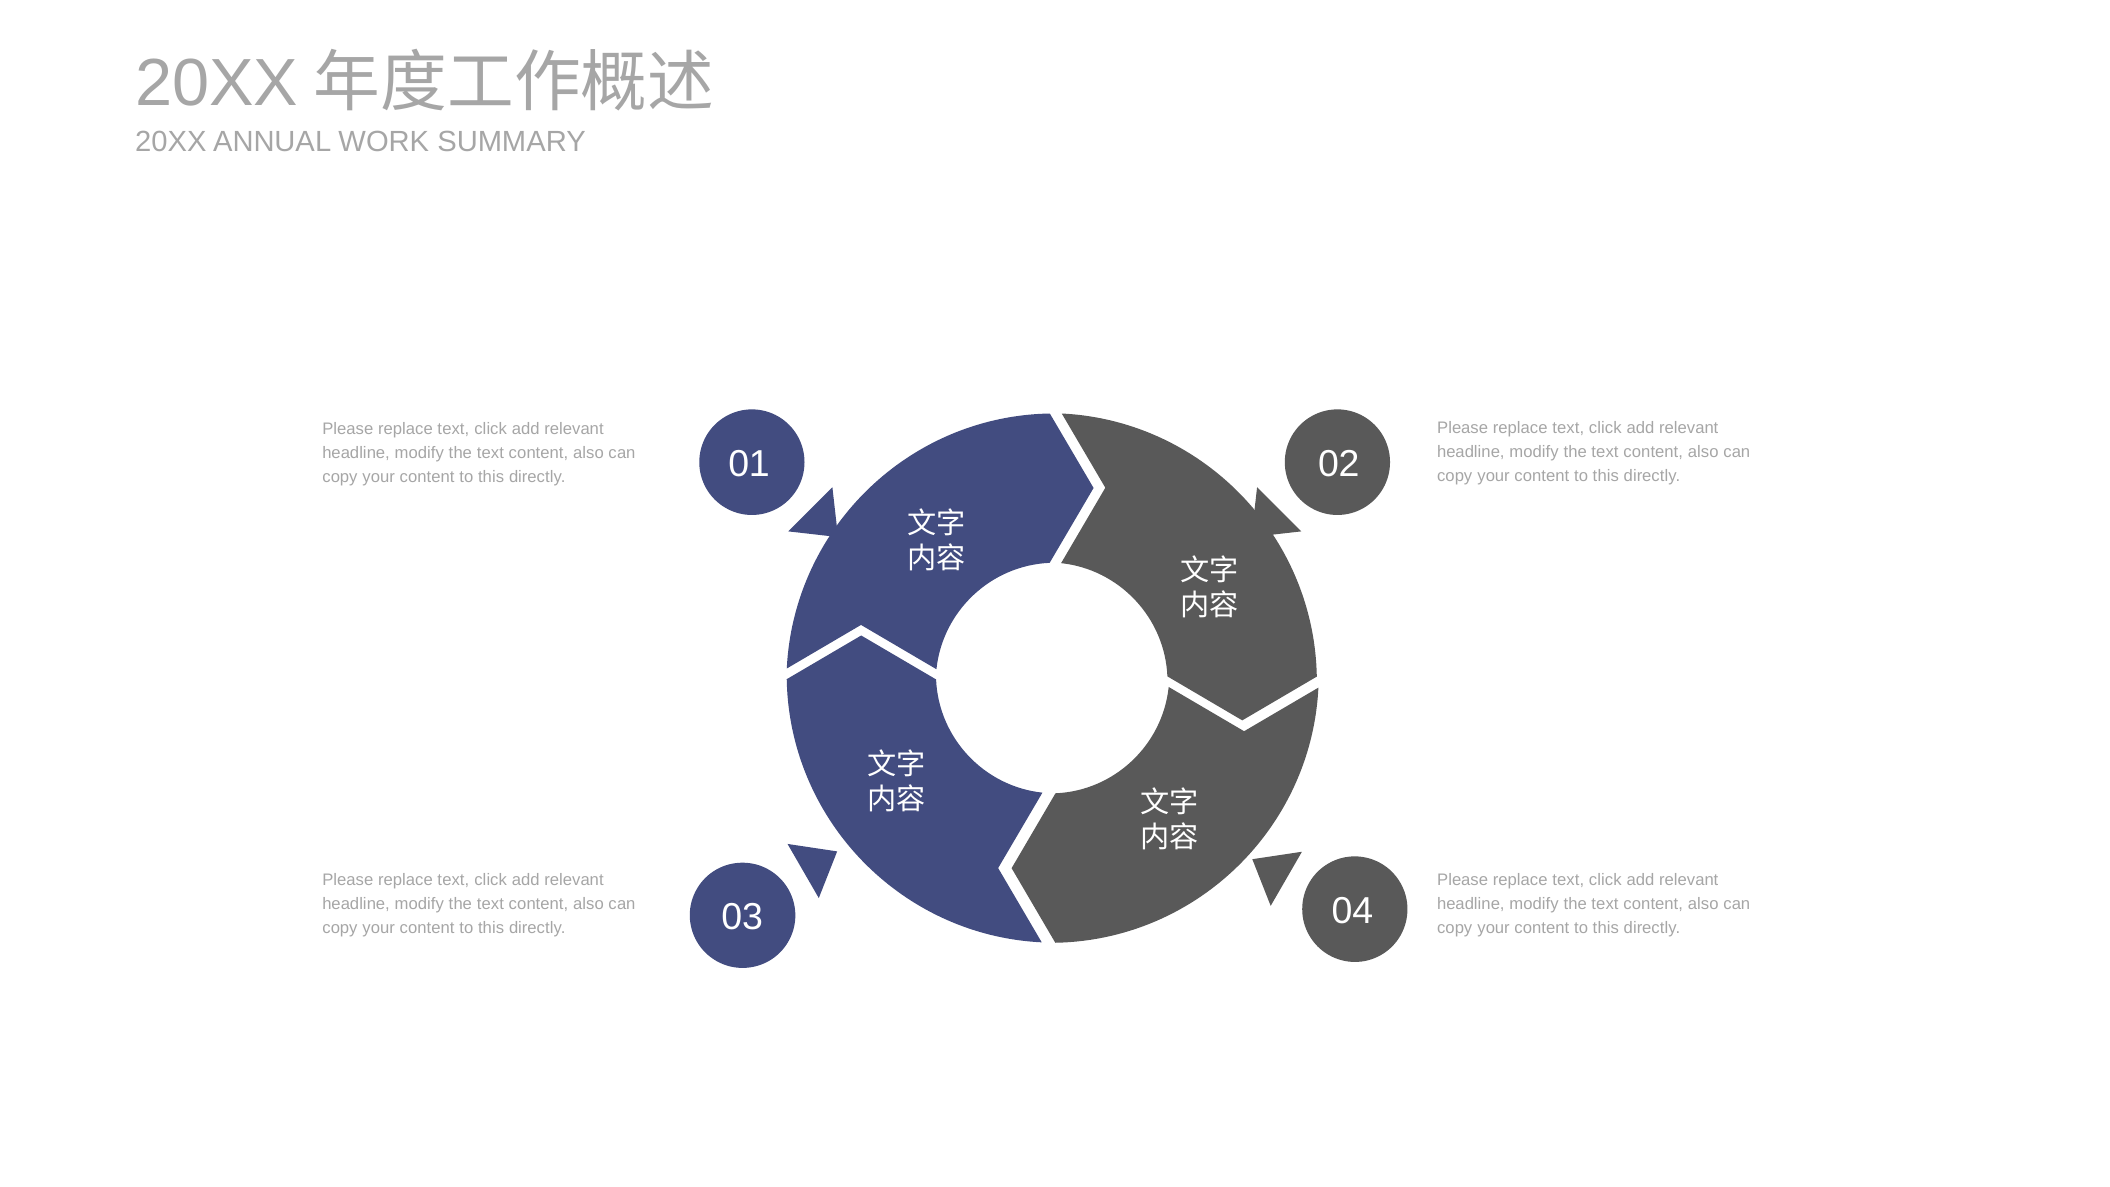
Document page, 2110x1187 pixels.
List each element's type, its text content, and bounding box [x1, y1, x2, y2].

text_box 文字内容 [895, 483, 979, 595]
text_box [699, 409, 856, 543]
text_box [1011, 686, 1319, 943]
text_box 20XX年度工作概述 [135, 38, 783, 119]
text_box [786, 635, 1043, 943]
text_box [1234, 409, 1391, 543]
text_box [786, 413, 1094, 670]
text_box Please replace text, click add relevant headline, modify the text content, also can copy your content to this directly. [1437, 413, 1782, 485]
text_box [1248, 835, 1405, 969]
text_box Please replace text, click add relevant headline, modify the text content, also can copy your content to this directly. [1437, 865, 1782, 937]
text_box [684, 827, 841, 961]
text_box 文字内容 [1127, 762, 1212, 875]
text_box [1061, 413, 1317, 721]
text_box Please replace text, click add relevant headline, modify the text content, also can copy your content to this directly. [322, 414, 660, 486]
text_box 文字内容 [855, 724, 939, 836]
text_box Please replace text, click add relevant headline, modify the text content, also can copy your content to this directly. [322, 865, 660, 937]
text_box 20XX ANNUAL WORK SUMMARY [135, 122, 596, 158]
text_box 文字内容 [1167, 530, 1252, 643]
